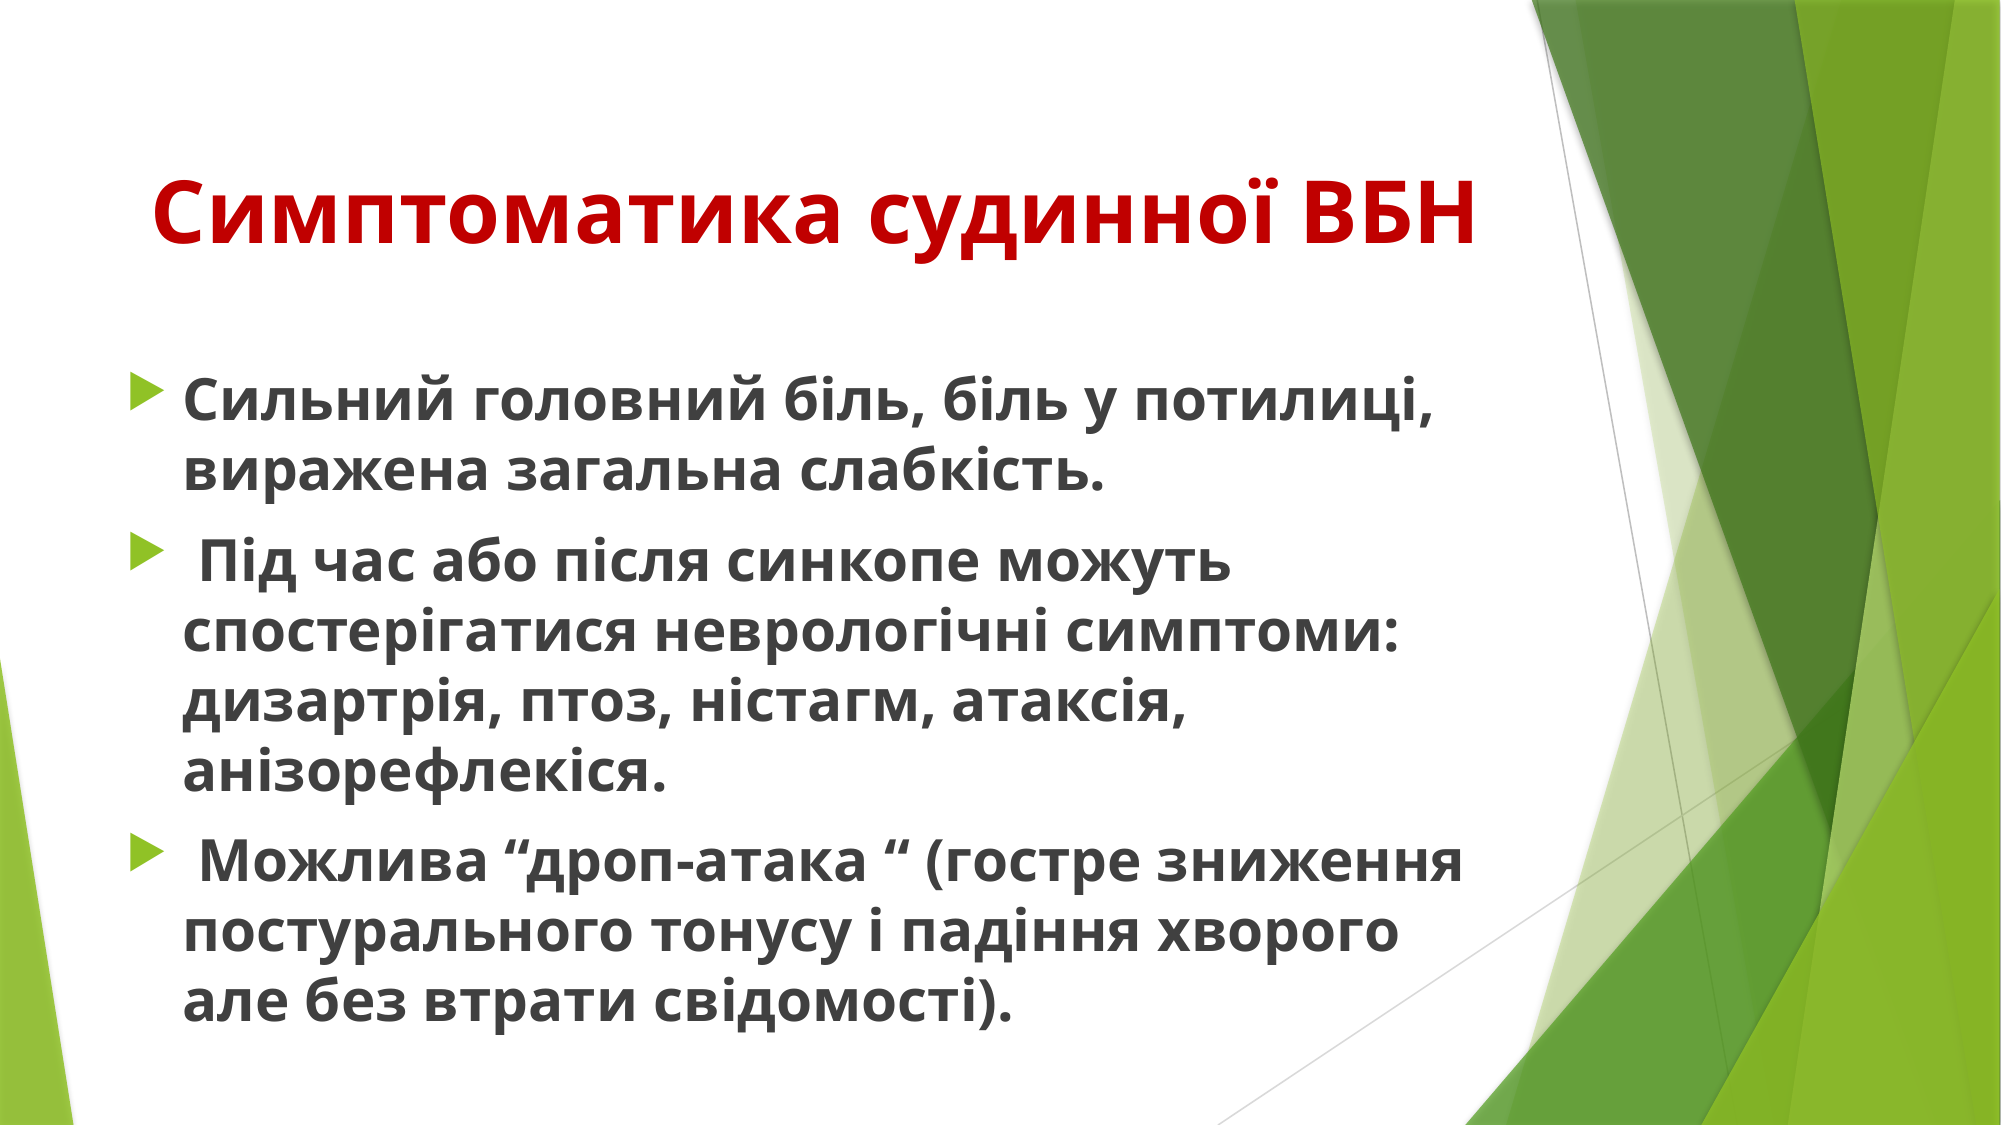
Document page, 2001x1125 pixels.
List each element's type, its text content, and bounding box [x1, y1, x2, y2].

list Сильний головний біль, біль у потилиці, виражена загальна слабкість. Під час або після синкопе можуть спостерігатися неврологічні симптоми: дизартрія, птоз, ністагм, атаксія, анізорефлекіся. Можлива “дроп-атака “ (гостре зниження постурального тонусу і падіння хворого але без втрати свідомості). [111, 354, 1522, 992]
title Симптоматика судинної ВБН [111, 99, 1522, 317]
